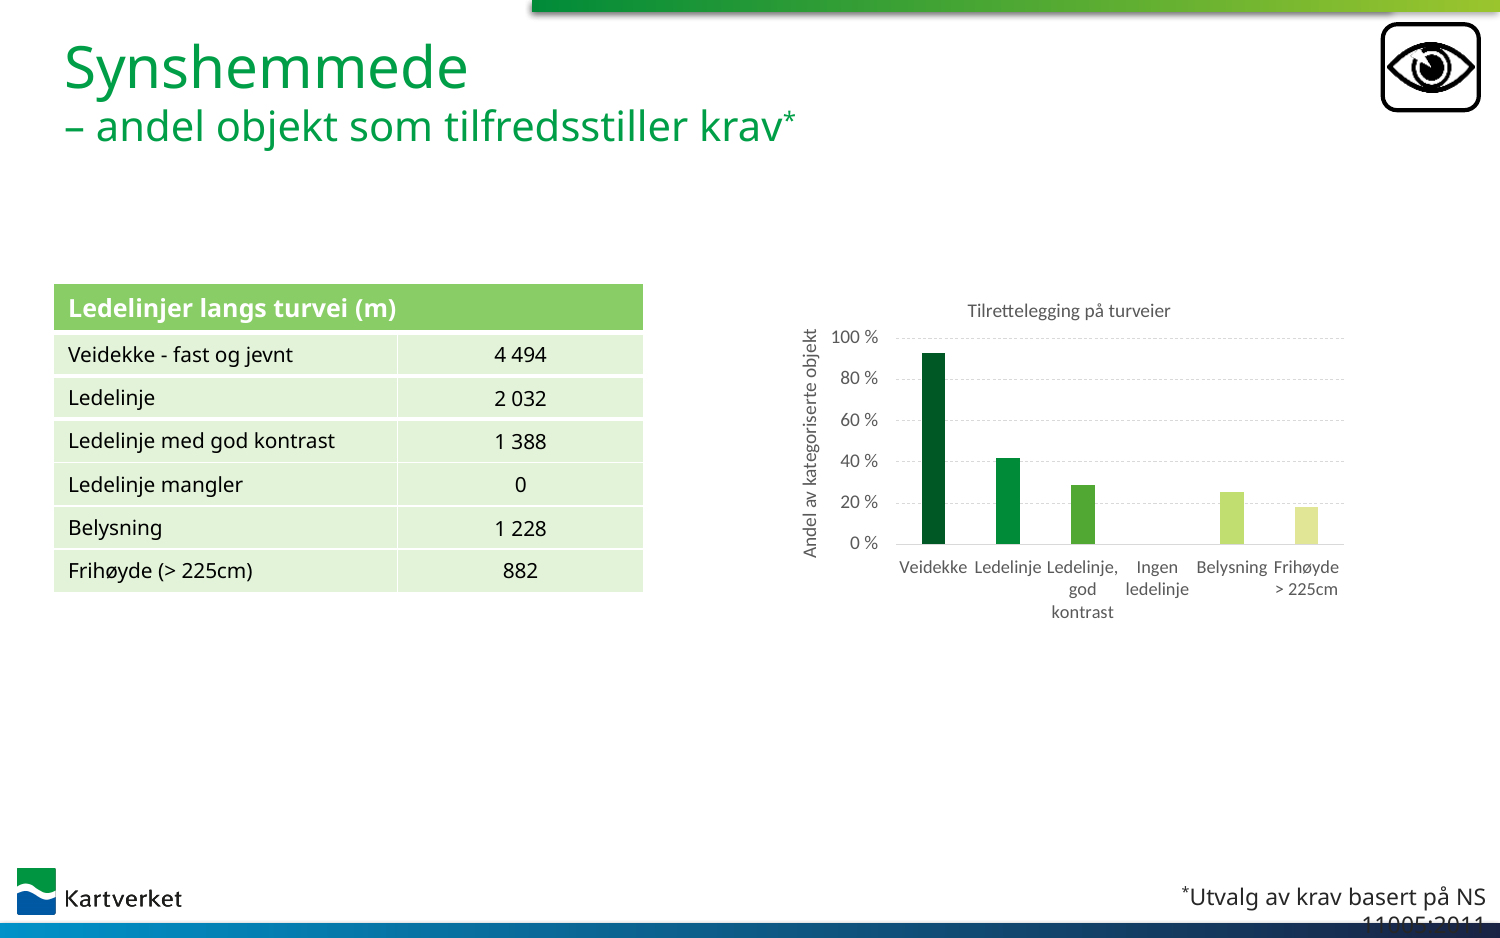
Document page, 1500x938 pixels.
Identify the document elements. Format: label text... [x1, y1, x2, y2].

table_cell Belysning [54, 507, 397, 548]
picture [791, 291, 1348, 630]
table_cell 1 388 [398, 421, 643, 462]
table_cell 0 [398, 463, 643, 505]
table_cell 2 032 [398, 378, 643, 417]
text_box *Utvalg av krav basert på NS 11005:2011 [1068, 873, 1500, 938]
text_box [1382, 24, 1480, 111]
table_cell Frihøyde (> 225cm) [54, 550, 397, 592]
table_cell 882 [398, 550, 643, 592]
table_cell 4 494 [398, 335, 643, 374]
table_cell Veidekke - fast og jevnt [54, 335, 397, 374]
table_cell 1 228 [398, 507, 643, 548]
text_box Synshemmede – andel objekt som tilfredsstiller krav* [49, 24, 1431, 158]
table_cell Ledelinje [54, 378, 397, 417]
table_header Ledelinjer langs turvei (m) [54, 284, 643, 330]
table_cell Ledelinje mangler [54, 463, 397, 505]
table_cell Ledelinje med god kontrast [54, 421, 397, 462]
